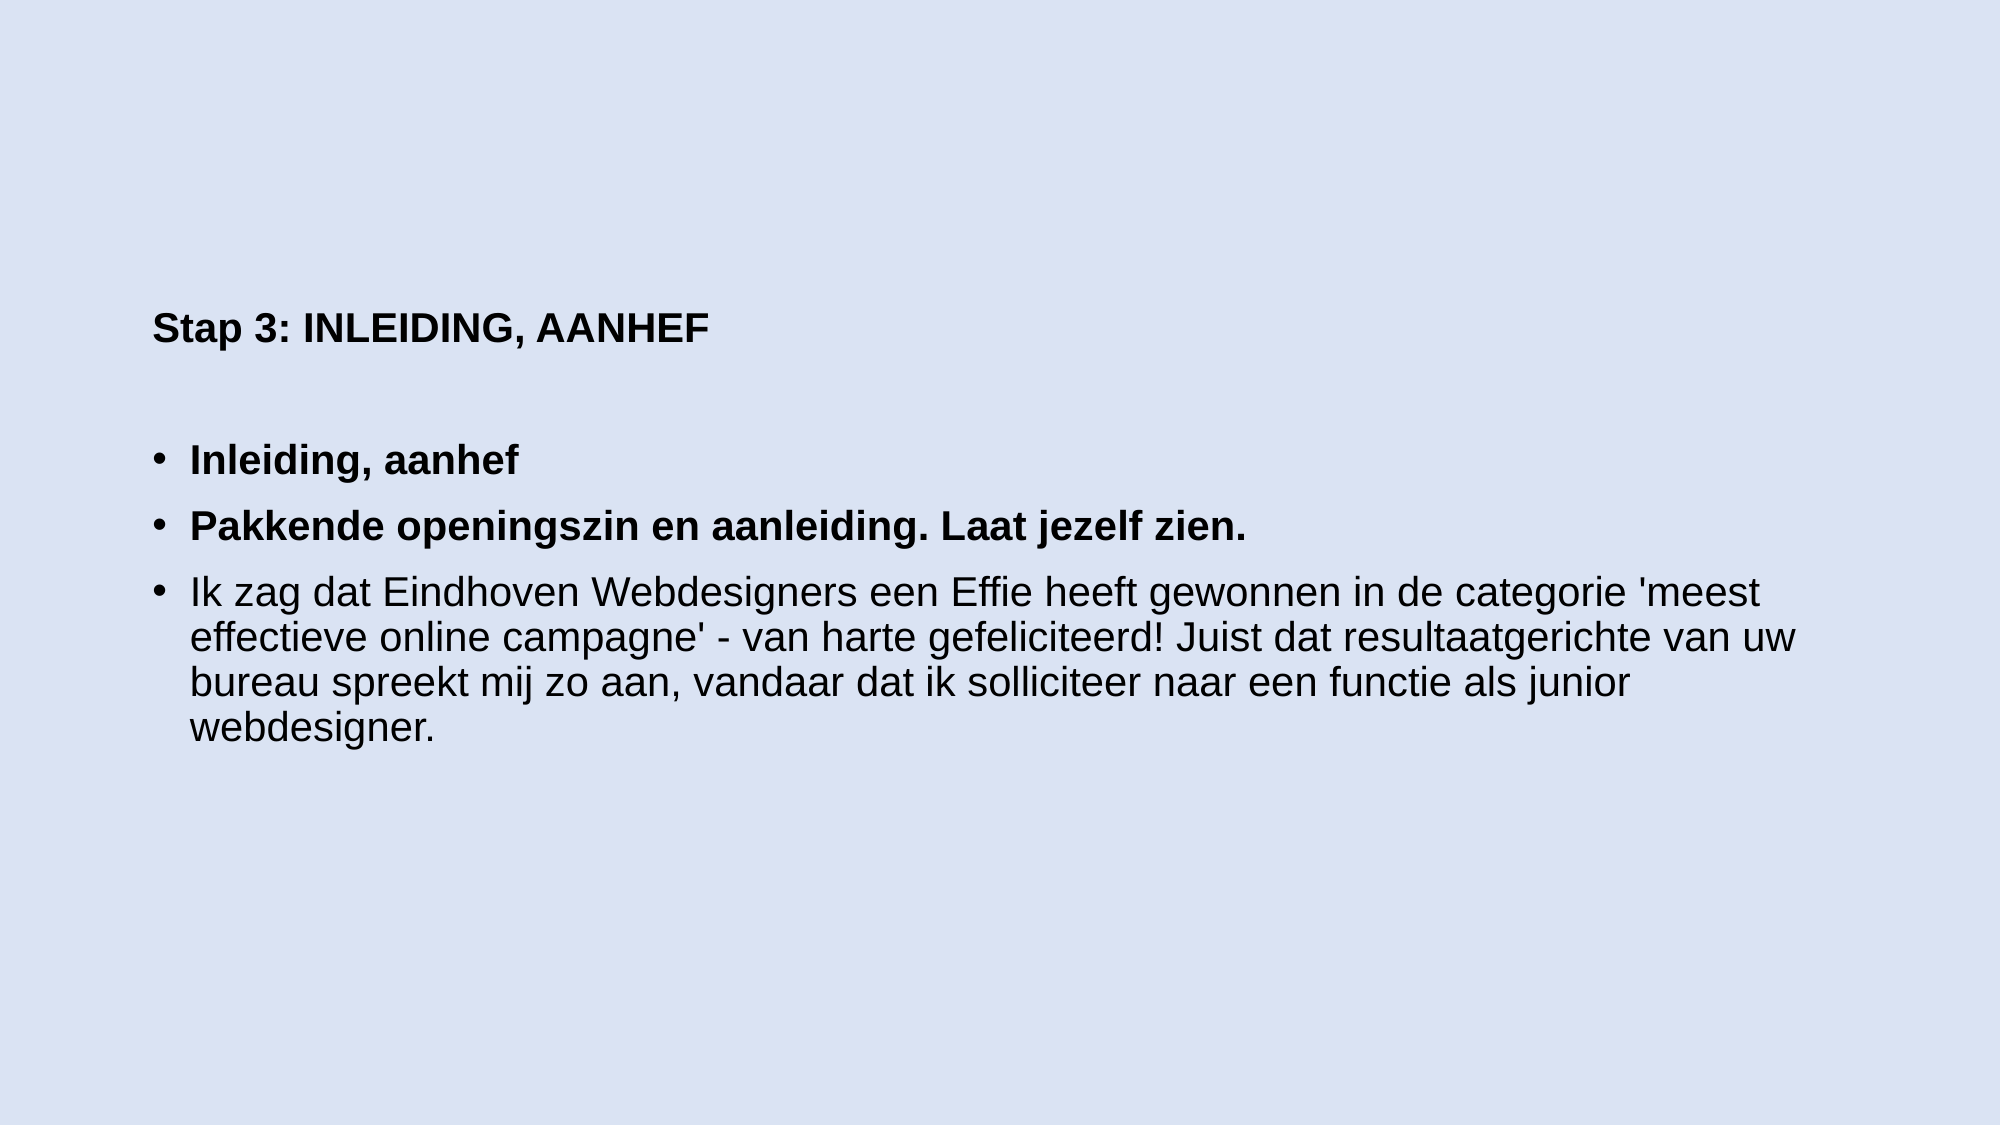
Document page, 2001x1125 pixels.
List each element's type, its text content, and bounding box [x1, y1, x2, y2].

list Stap 3: INLEIDING, AANHEF Inleiding, aanhef Pakkende openingszin en aanleiding. Laat jezelf zien. Ik zag dat Eindhoven Webdesigners een Effie heeft gewonnen in de categorie 'meest effectieve online campagne' - van harte gefeliciteerd! Juist dat resultaatgerichte van uw bureau spreekt mij zo aan, vandaar dat ik solliciteer naar een functie als junior webdesigner. [137, 299, 1863, 1014]
